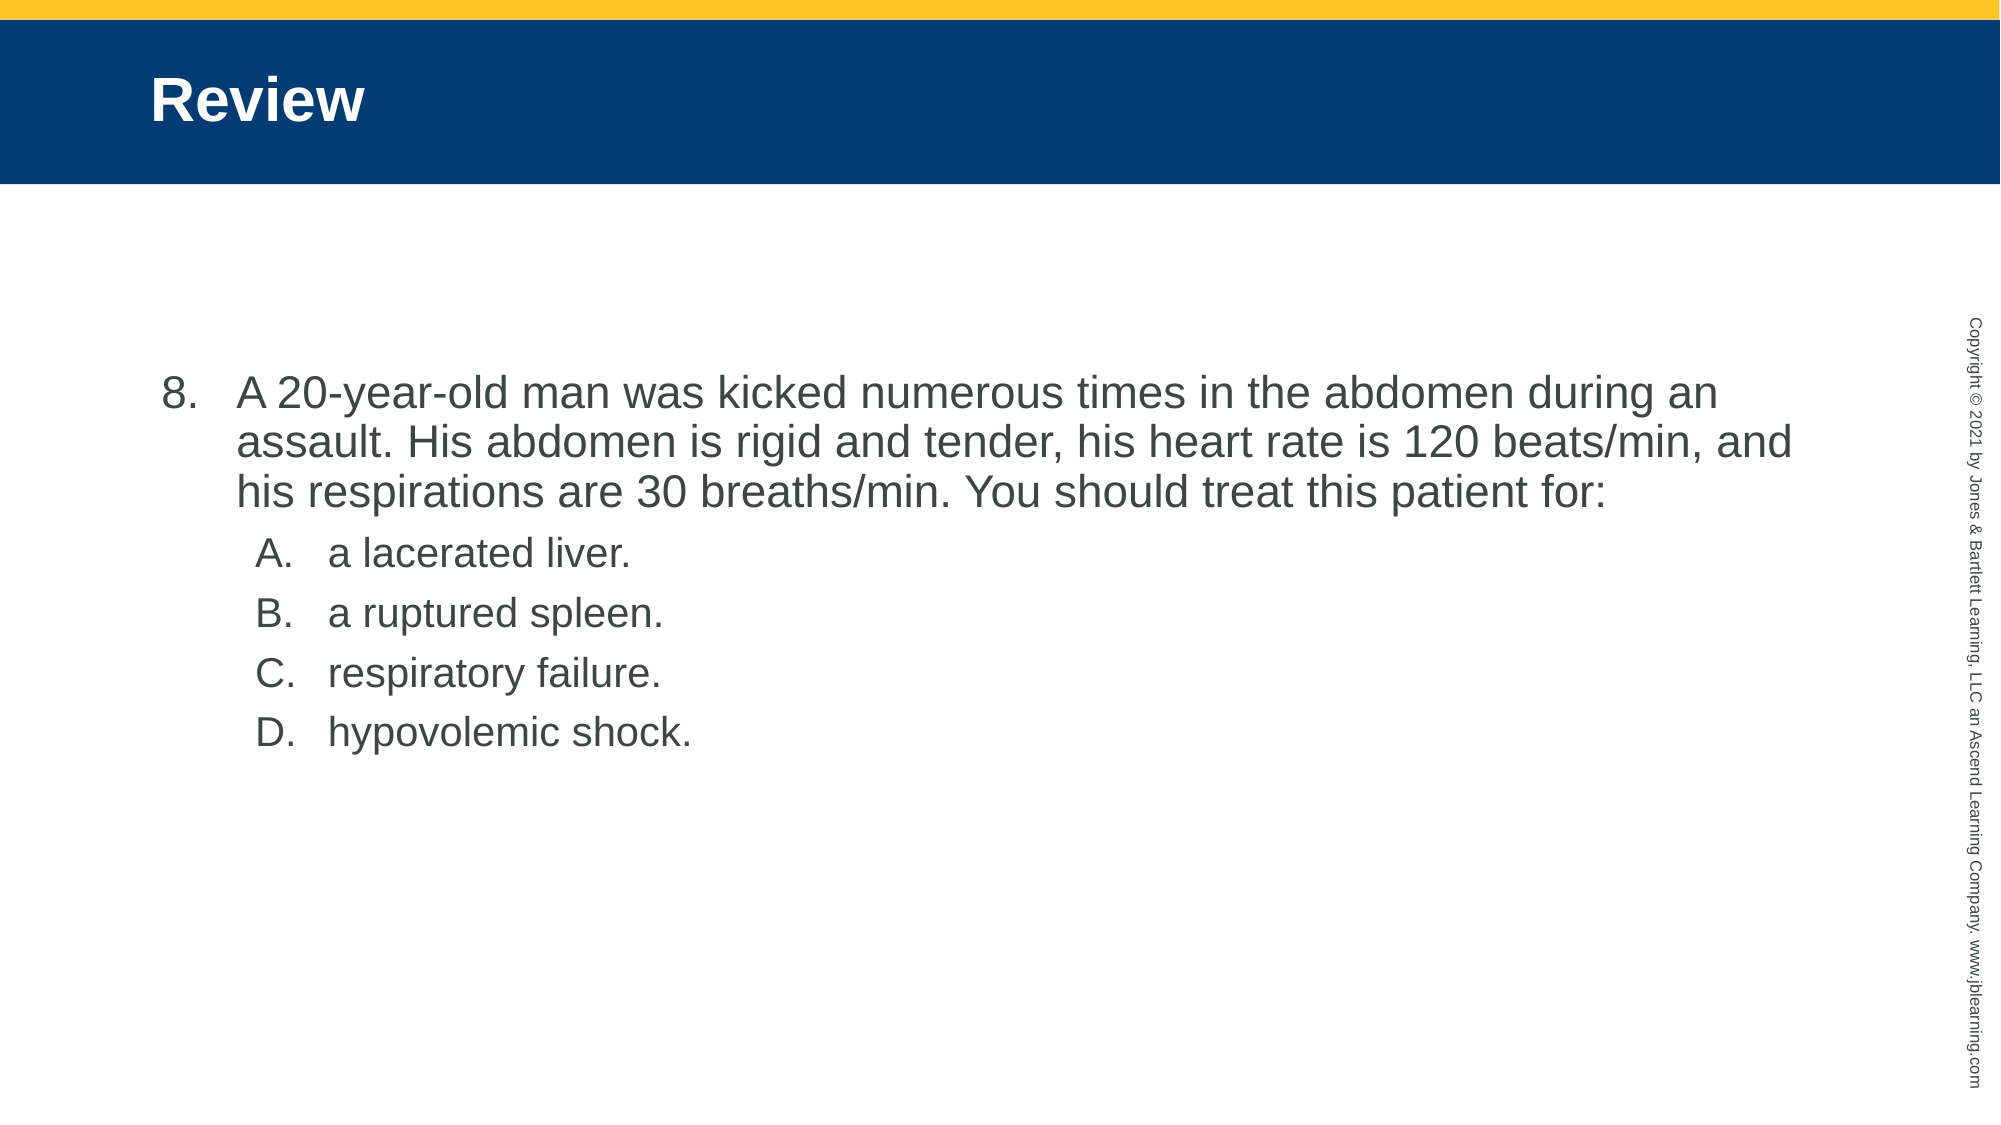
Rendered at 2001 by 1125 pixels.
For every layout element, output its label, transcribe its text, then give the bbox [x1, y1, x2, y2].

list A 20-year-old man was kicked numerous times in the abdomen during an assault. His abdomen is rigid and tender, his heart rate is 120 beats/min, and his respirations are 30 breaths/min. You should treat this patient for: a lacerated liver. a ruptured spleen. respiratory failure. hypovolemic shock. [146, 361, 1859, 1016]
title Review [0, 19, 2000, 185]
